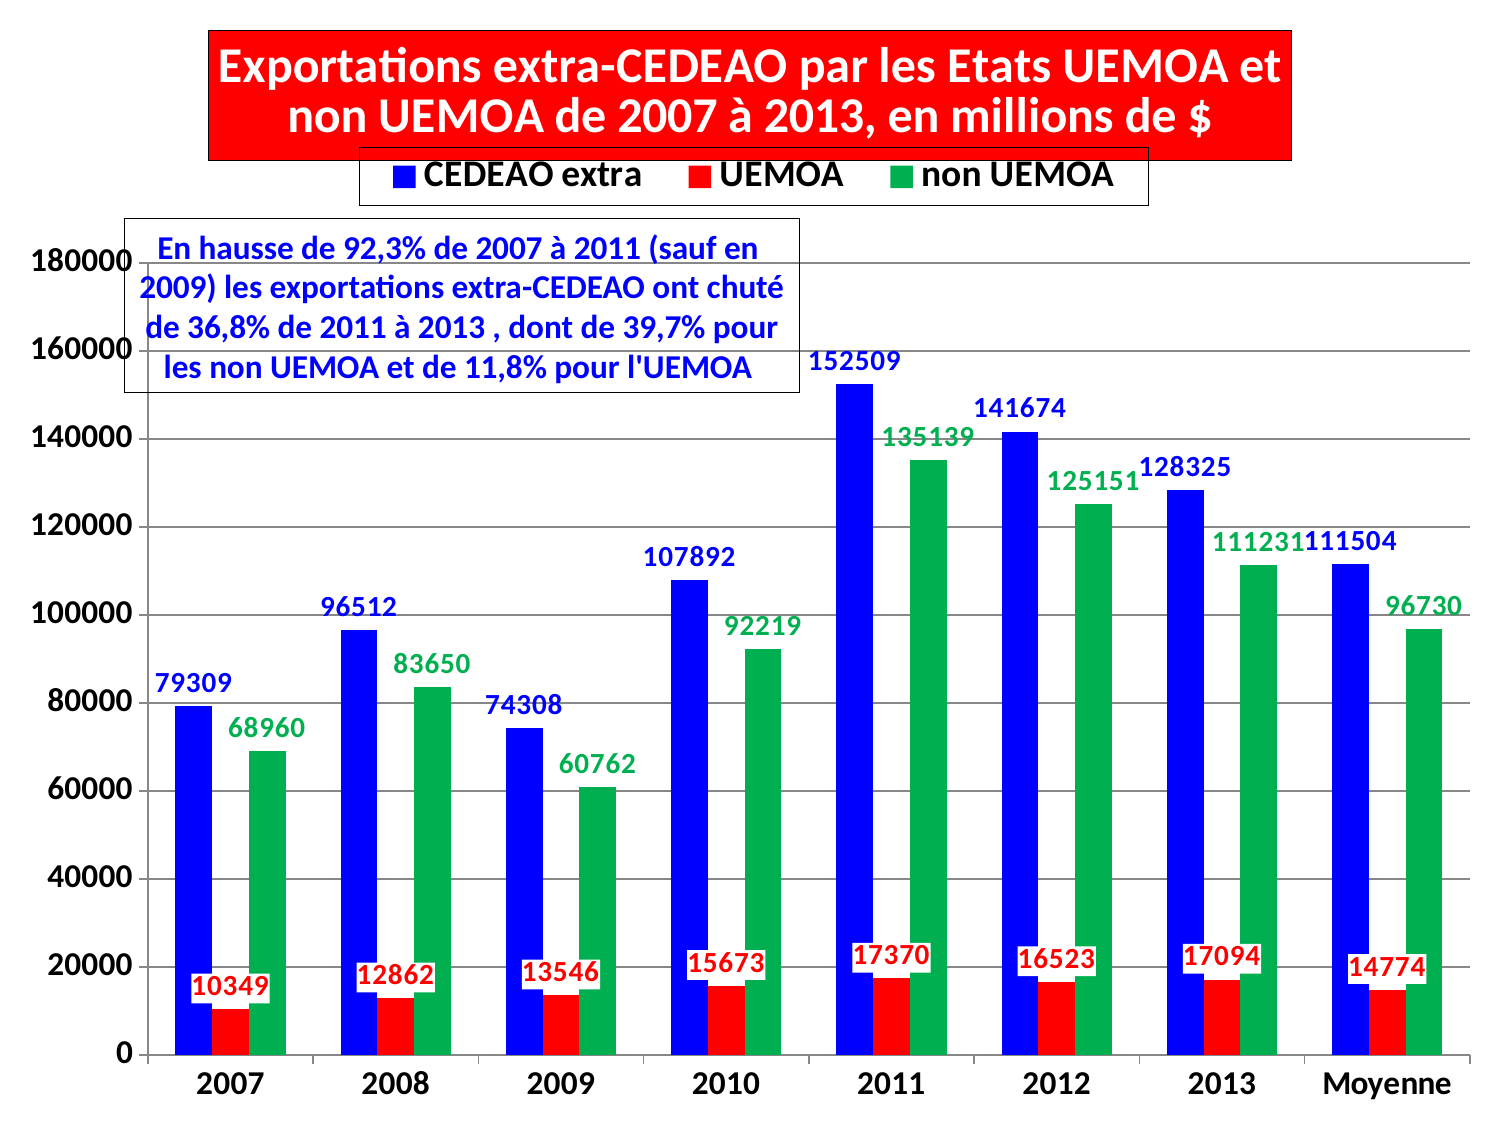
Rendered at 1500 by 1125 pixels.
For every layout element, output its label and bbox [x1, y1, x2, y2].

chart [0, 0, 1500, 1125]
